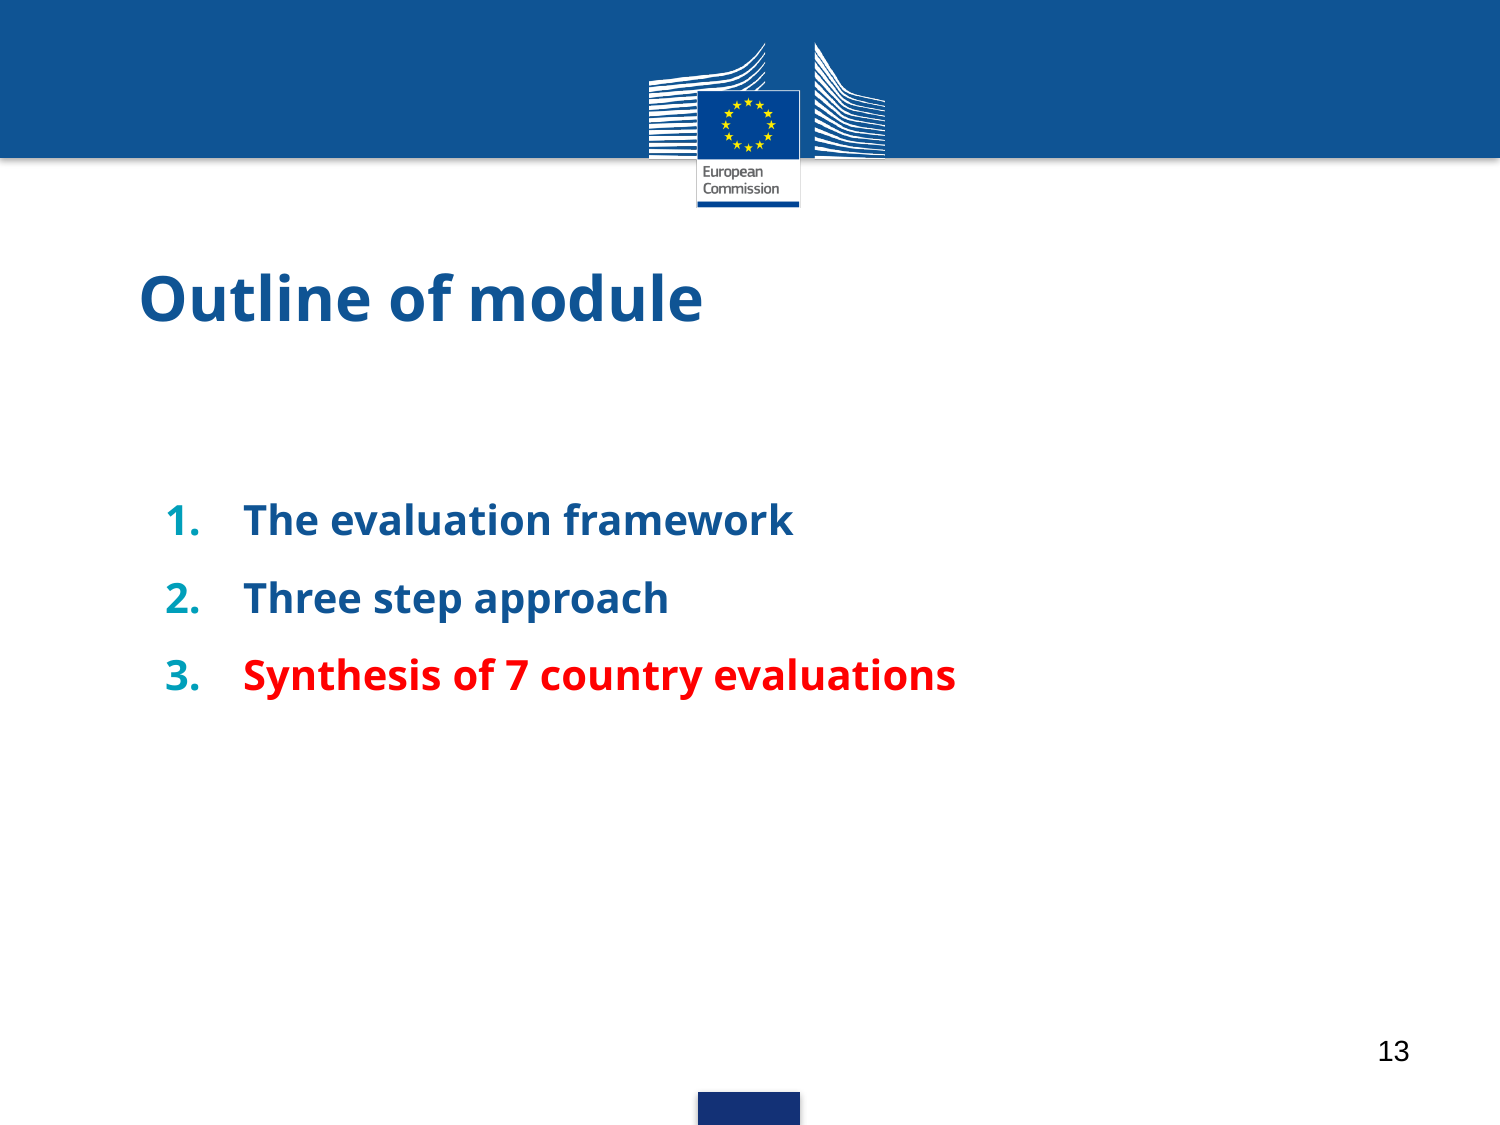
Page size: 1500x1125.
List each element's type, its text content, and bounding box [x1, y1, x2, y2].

slide_number 13 [1074, 1024, 1425, 1103]
picture [649, 42, 885, 208]
title Outline of module [64, 219, 1415, 374]
list The evaluation framework Three step approach Synthesis of 7 country evaluations [75, 408, 1425, 988]
